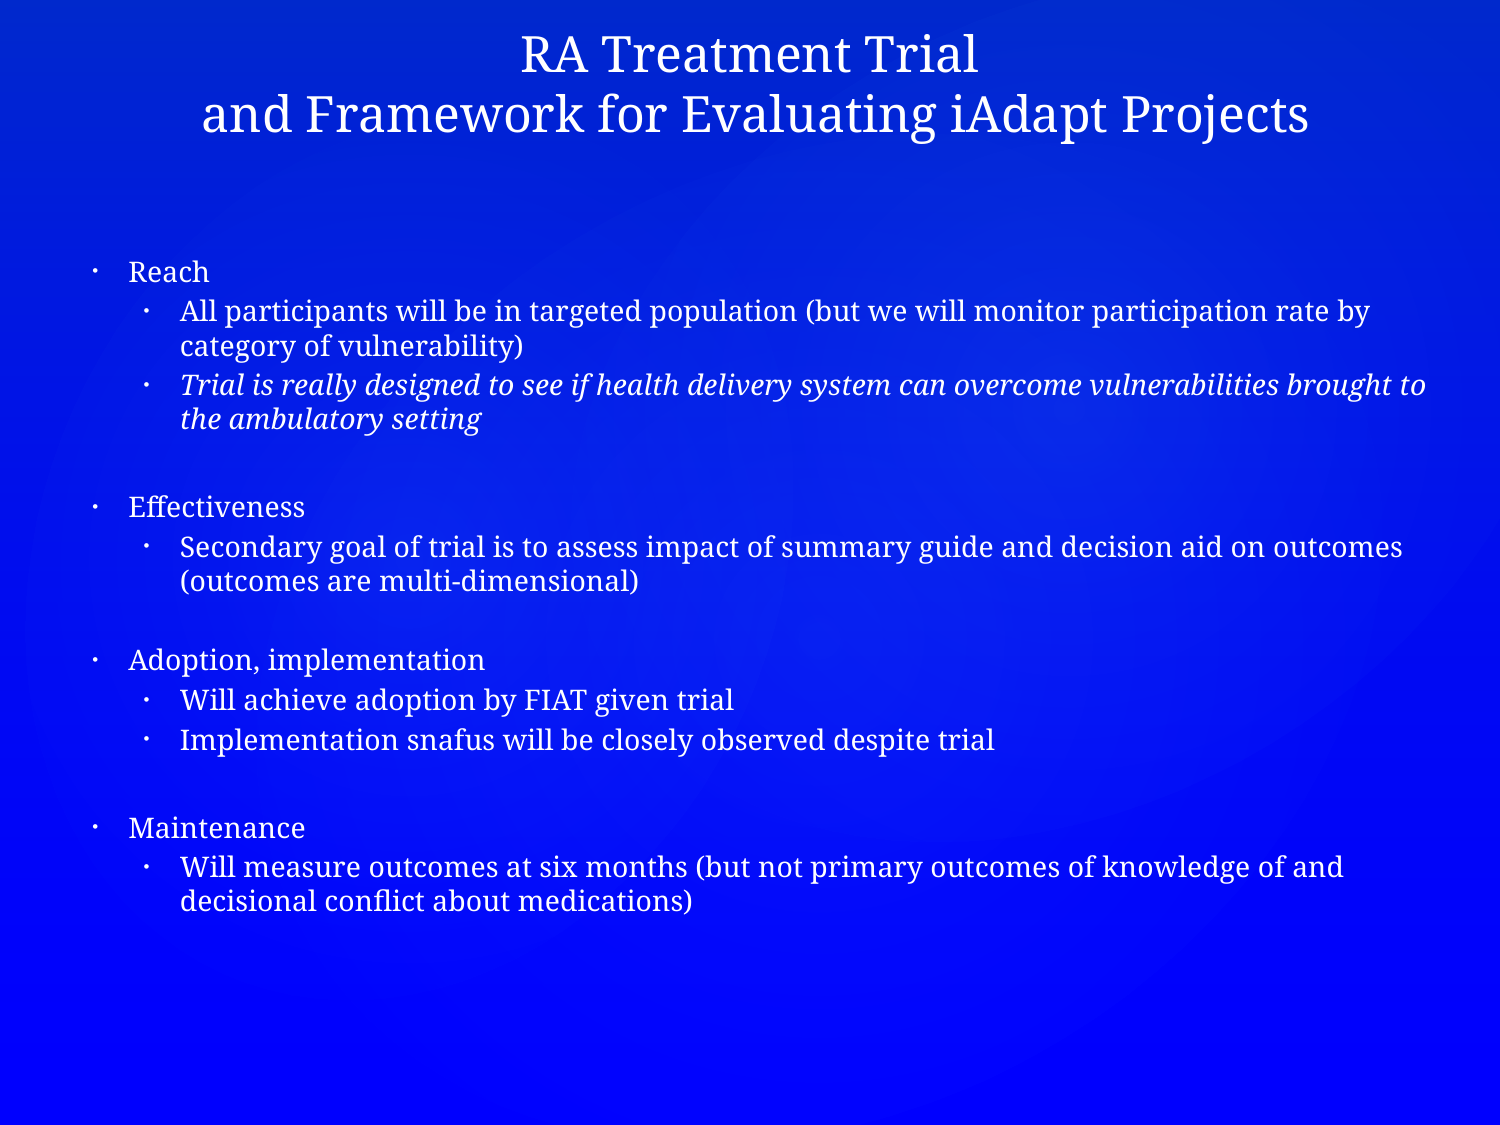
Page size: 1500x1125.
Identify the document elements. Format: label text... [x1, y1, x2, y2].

title RA Treatment Trial and Framework for Evaluating iAdapt Projects [137, 75, 1375, 150]
list Reach All participants will be in targeted population (but we will monitor participation rate by category of vulnerability) Trial is really designed to see if health delivery system can overcome vulnerabilities brought to the ambulatory setting Effectiveness Secondary goal of trial is to assess impact of summary guide and decision aid on outcomes (outcomes are multi-dimensional) Adoption, implementation Will achieve adoption by FIAT given trial Implementation snafus will be closely observed despite trial Maintenance Will measure outcomes at six months (but not primary outcomes of knowledge of and decisional conflict about medications) [75, 212, 1450, 1125]
